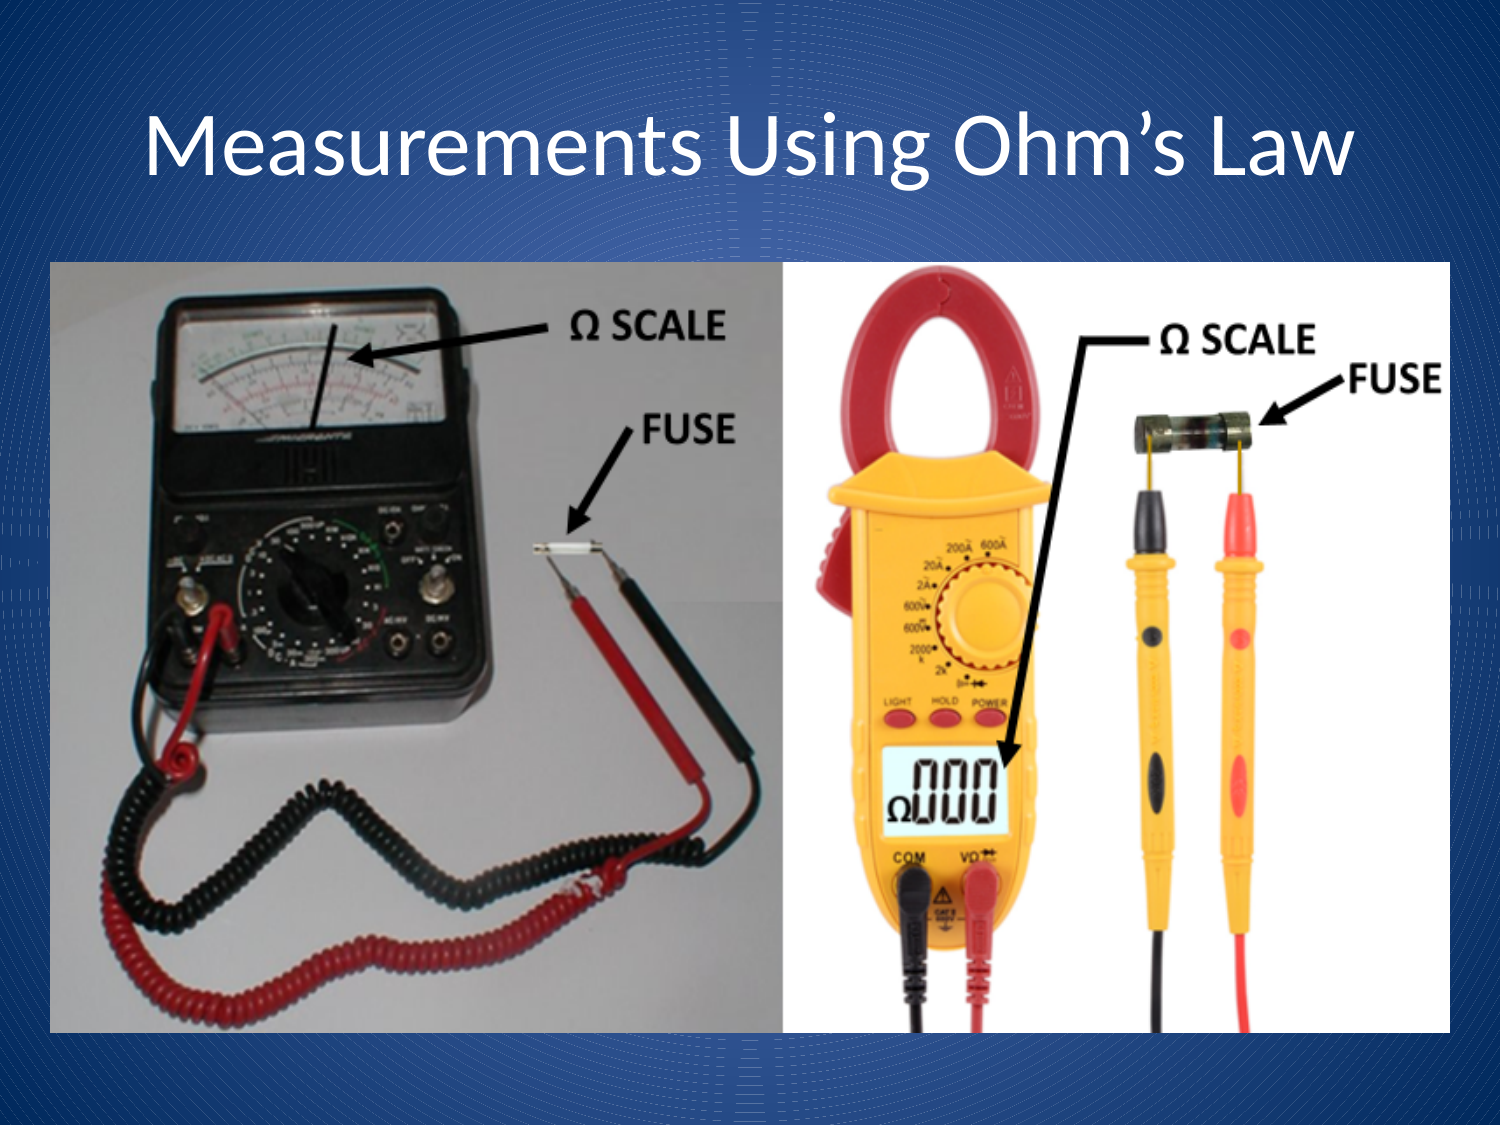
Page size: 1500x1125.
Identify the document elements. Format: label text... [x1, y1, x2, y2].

picture [49, 262, 1451, 1034]
title Measurements Using Ohm’s Law [75, 45, 1425, 233]
